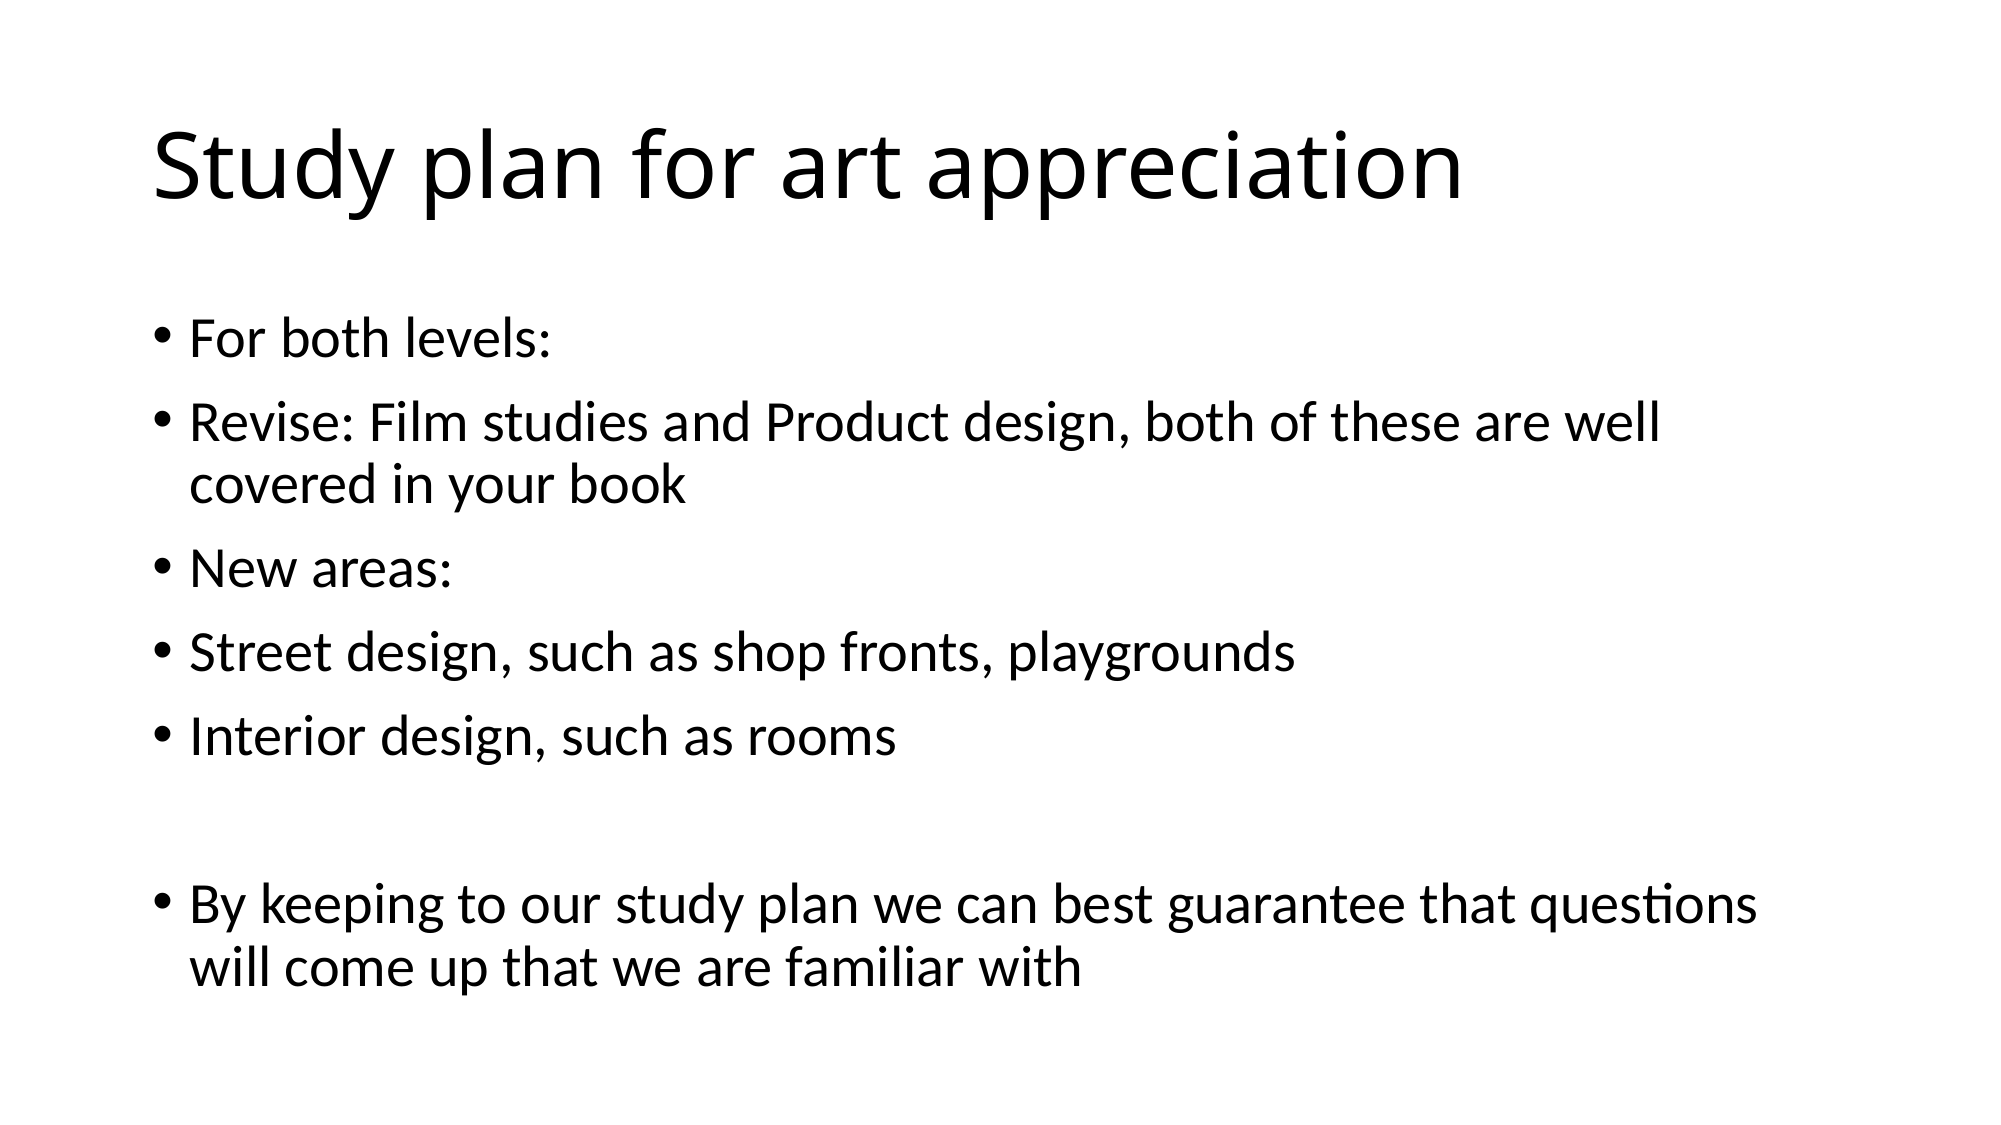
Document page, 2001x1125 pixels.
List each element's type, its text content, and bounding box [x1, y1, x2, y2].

list For both levels: Revise: Film studies and Product design, both of these are well covered in your book New areas: Street design, such as shop fronts, playgrounds Interior design, such as rooms By keeping to our study plan we can best guarantee that questions will come up that we are familiar with [137, 299, 1863, 1014]
title Study plan for art appreciation [137, 59, 1863, 278]
